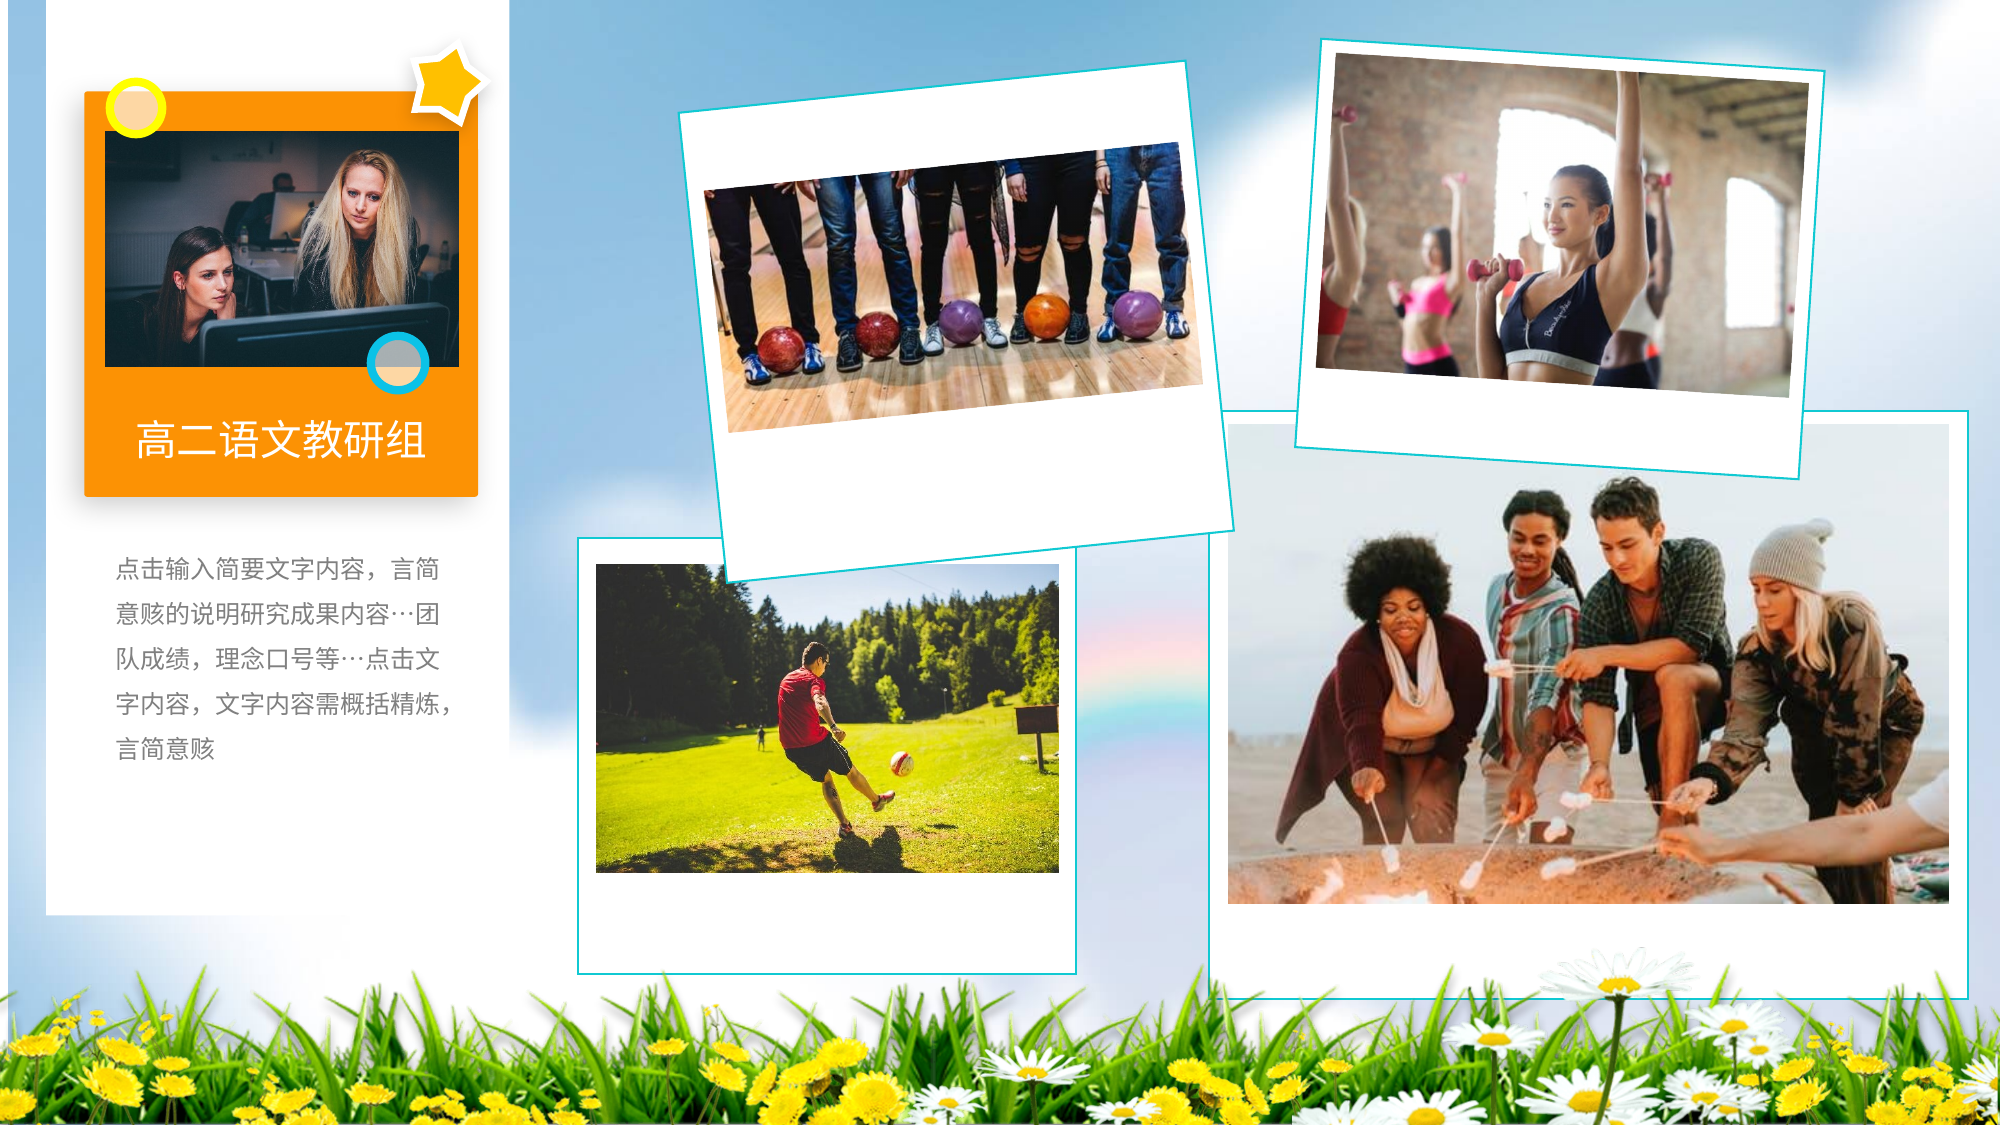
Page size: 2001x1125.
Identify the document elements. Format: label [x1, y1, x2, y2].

text_box [1208, 410, 1968, 934]
text_box [577, 538, 1076, 934]
picture [1076, 558, 1208, 934]
picture [8, 0, 2000, 934]
text_box [1307, 54, 1813, 464]
text_box [0, 934, 2000, 1125]
text_box [84, 91, 479, 497]
text_box [701, 85, 1212, 558]
